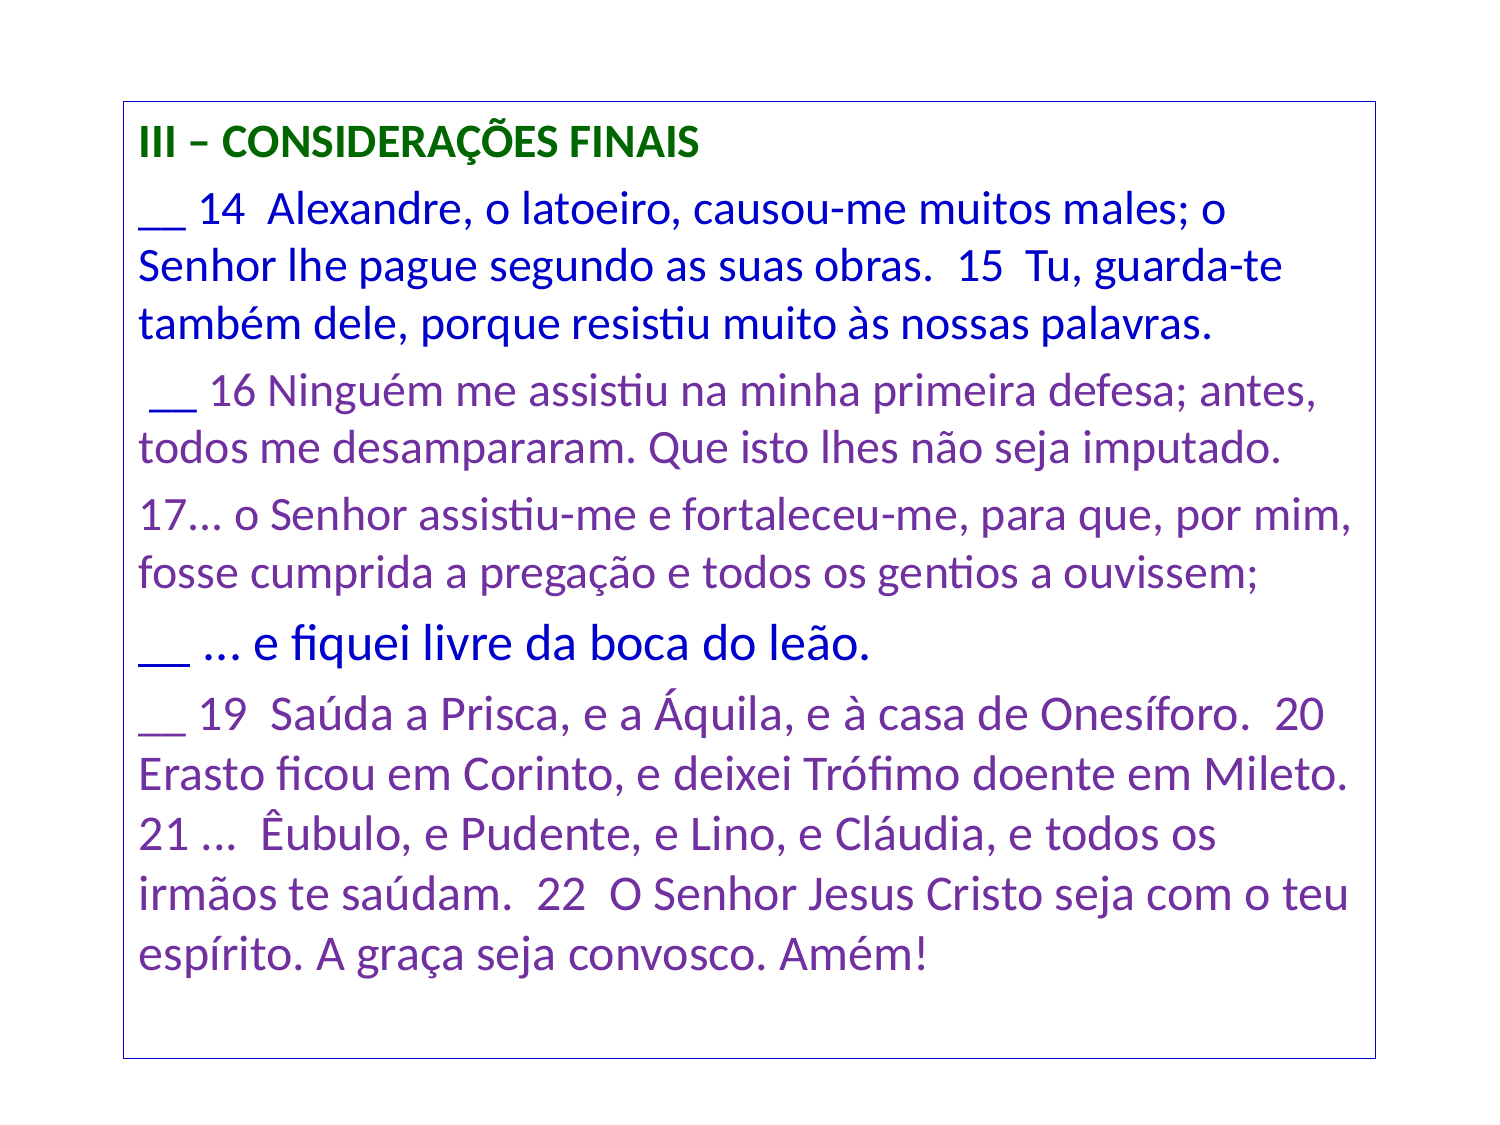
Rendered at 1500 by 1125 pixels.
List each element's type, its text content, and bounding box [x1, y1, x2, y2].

list III – CONSIDERAÇÕES FINAIS __ 14 Alexandre, o latoeiro, causou-me muitos males; o Senhor lhe pague segundo as suas obras. 15 Tu, guarda-te também dele, porque resistiu muito às nossas palavras. __ 16 Ninguém me assistiu na minha primeira defesa; antes, todos me desampararam. Que isto lhes não seja imputado. 17... o Senhor assistiu-me e fortaleceu-me, para que, por mim, fosse cumprida a pregação e todos os gentios a ouvissem; __ ... e fiquei livre da boca do leão. __ 19 Saúda a Prisca, e a Áquila, e à casa de Onesíforo. 20 Erasto ficou em Corinto, e deixei Trófimo doente em Mileto. 21 ... Êubulo, e Pudente, e Lino, e Cláudia, e todos os irmãos te saúdam. 22 O Senhor Jesus Cristo seja com o teu espírito. A graça seja convosco. Amém! [123, 101, 1376, 1059]
